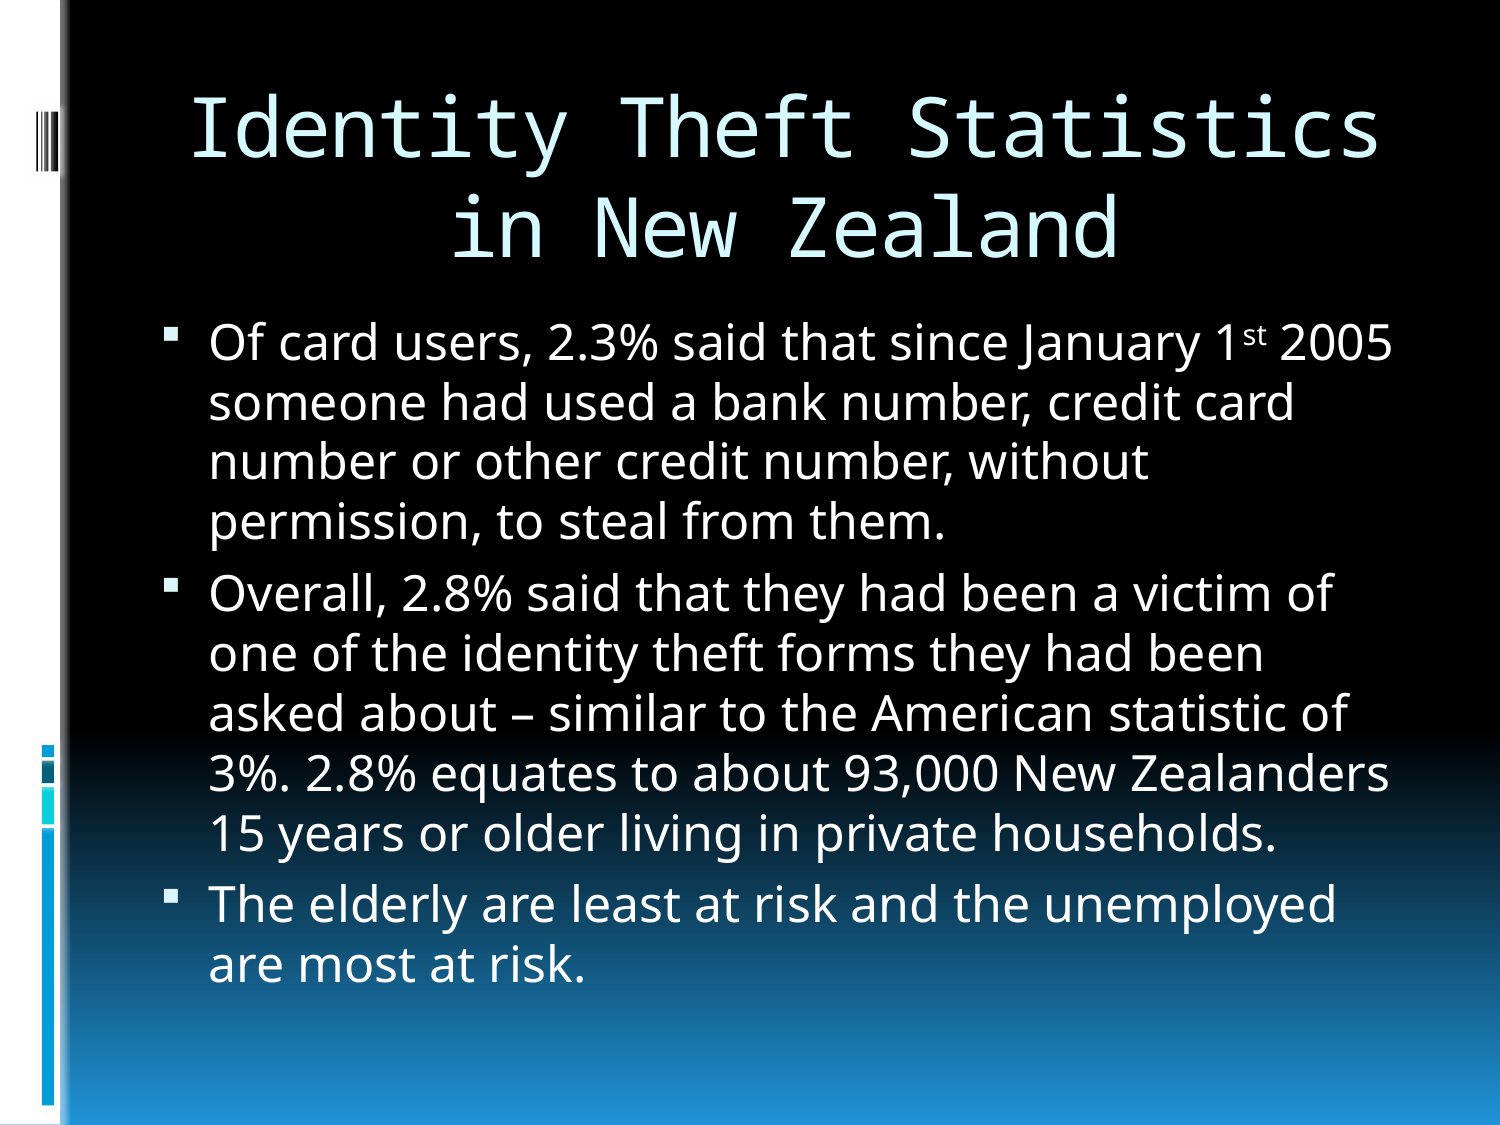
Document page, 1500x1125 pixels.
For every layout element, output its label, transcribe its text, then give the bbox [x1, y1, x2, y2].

list Of card users, 2.3% said that since January 1st 2005 someone had used a bank number, credit card number or other credit number, without permission, to steal from them. Overall, 2.8% said that they had been a victim of one of the identity theft forms they had been asked about – similar to the American statistic of 3%. 2.8% equates to about 93,000 New Zealanders 15 years or older living in private households. The elderly are least at risk and the unemployed are most at risk. [135, 302, 1411, 1053]
title Identity Theft Statistics in New Zealand [147, 66, 1423, 268]
